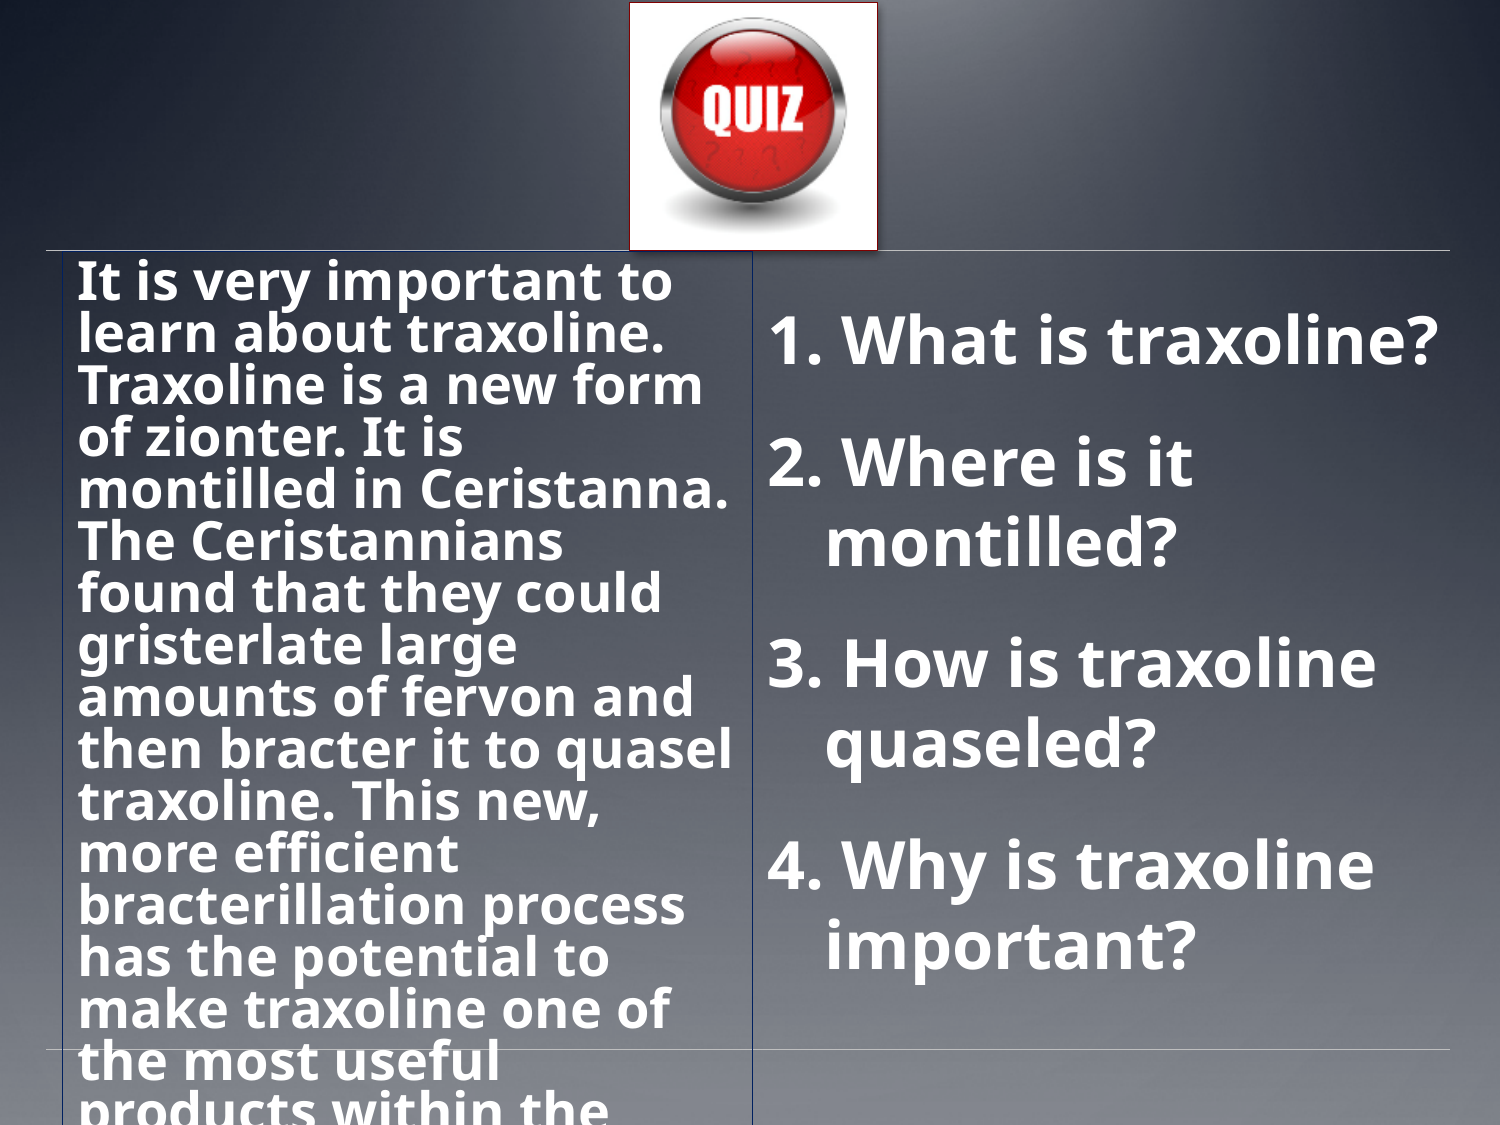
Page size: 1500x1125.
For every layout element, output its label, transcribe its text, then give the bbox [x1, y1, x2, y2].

text_box It is very important to learn about traxoline. Traxoline is a new form of zionter. It is montilled in Ceristanna. The Ceristannians found that they could gristerlate large amounts of fervon and then bracter it to quasel traxoline. This new, more efficient bracterillation process has the potential to make traxoline one of the most useful products within the molecular family of lukizes snezlaus. [62, 251, 753, 1125]
picture [627, 0, 879, 253]
list 1. What is traxoline? 2. Where is it montilled? 3. How is traxoline quaseled? 4. Why is traxoline important? [753, 290, 1473, 1052]
